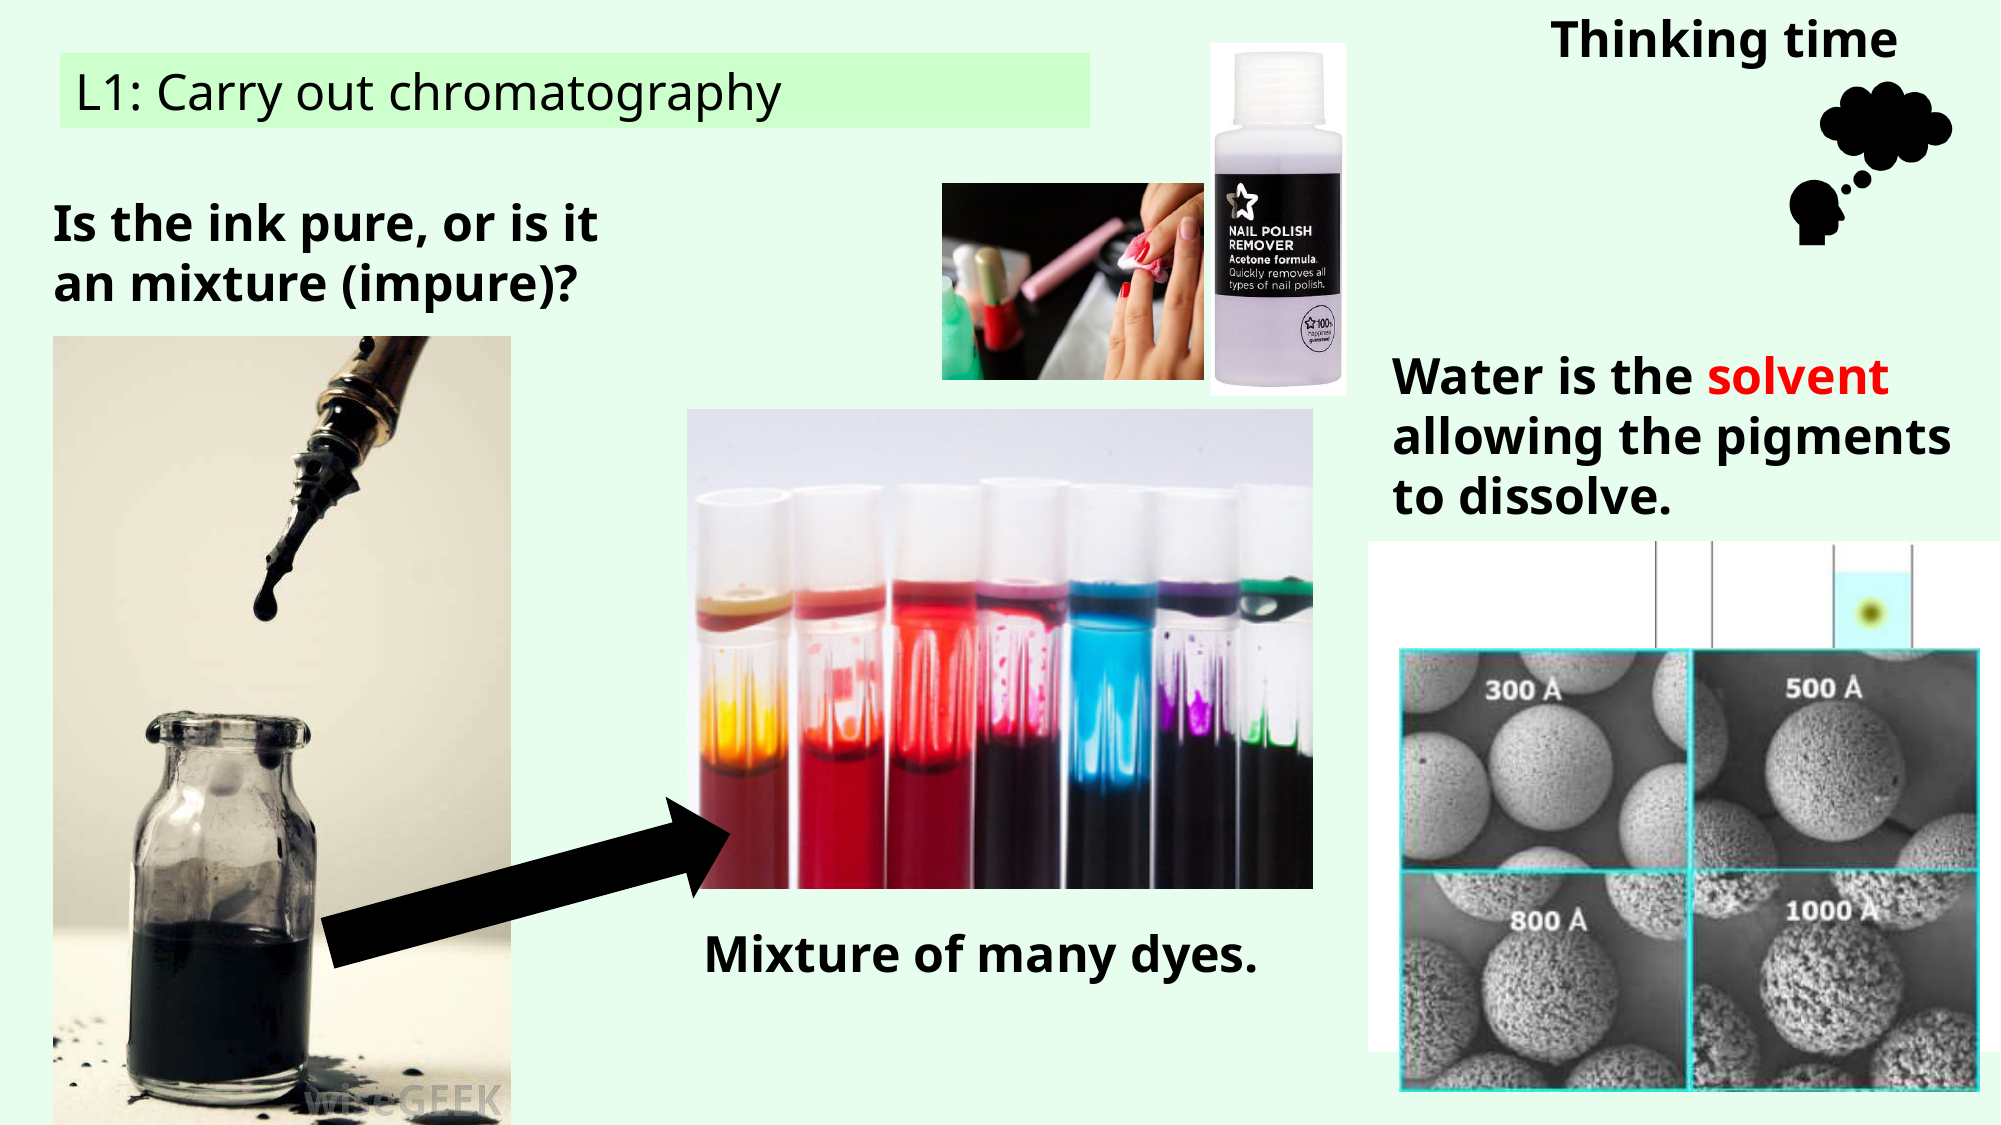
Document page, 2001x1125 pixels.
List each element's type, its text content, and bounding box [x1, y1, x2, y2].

text_box Is the ink pure, or is it an mixture (impure)? [38, 183, 645, 319]
text_box L1: Carry out chromatography [60, 52, 1090, 128]
text_box Thinking time [1535, 0, 1984, 75]
text_box [511, 796, 687, 921]
text_box Mixture of many dyes. [688, 915, 1295, 991]
picture [53, 336, 511, 1125]
picture [1210, 43, 1347, 396]
picture [1368, 541, 2000, 1092]
picture [1782, 74, 1961, 252]
text_box [690, 889, 699, 899]
text_box Water is the solvent allowing the pigments to dissolve. [1377, 336, 1984, 532]
picture [942, 183, 1204, 380]
picture [687, 409, 1313, 889]
